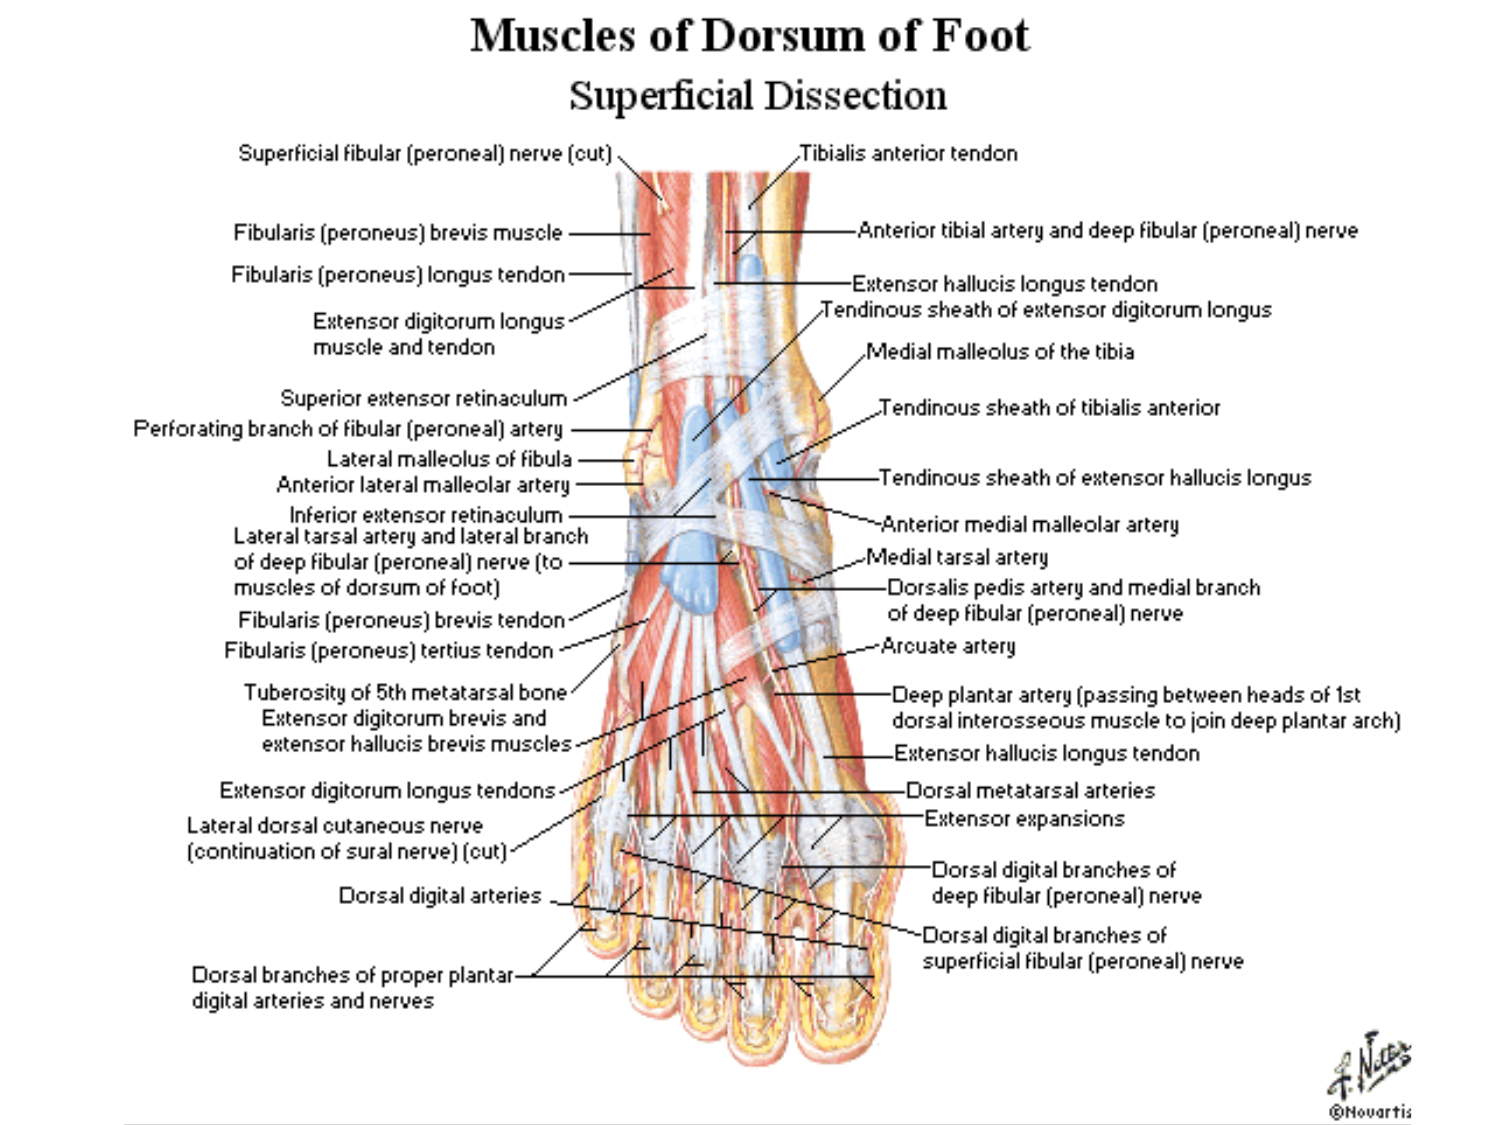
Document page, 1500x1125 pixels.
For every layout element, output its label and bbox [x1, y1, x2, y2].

picture [123, 5, 1412, 1125]
